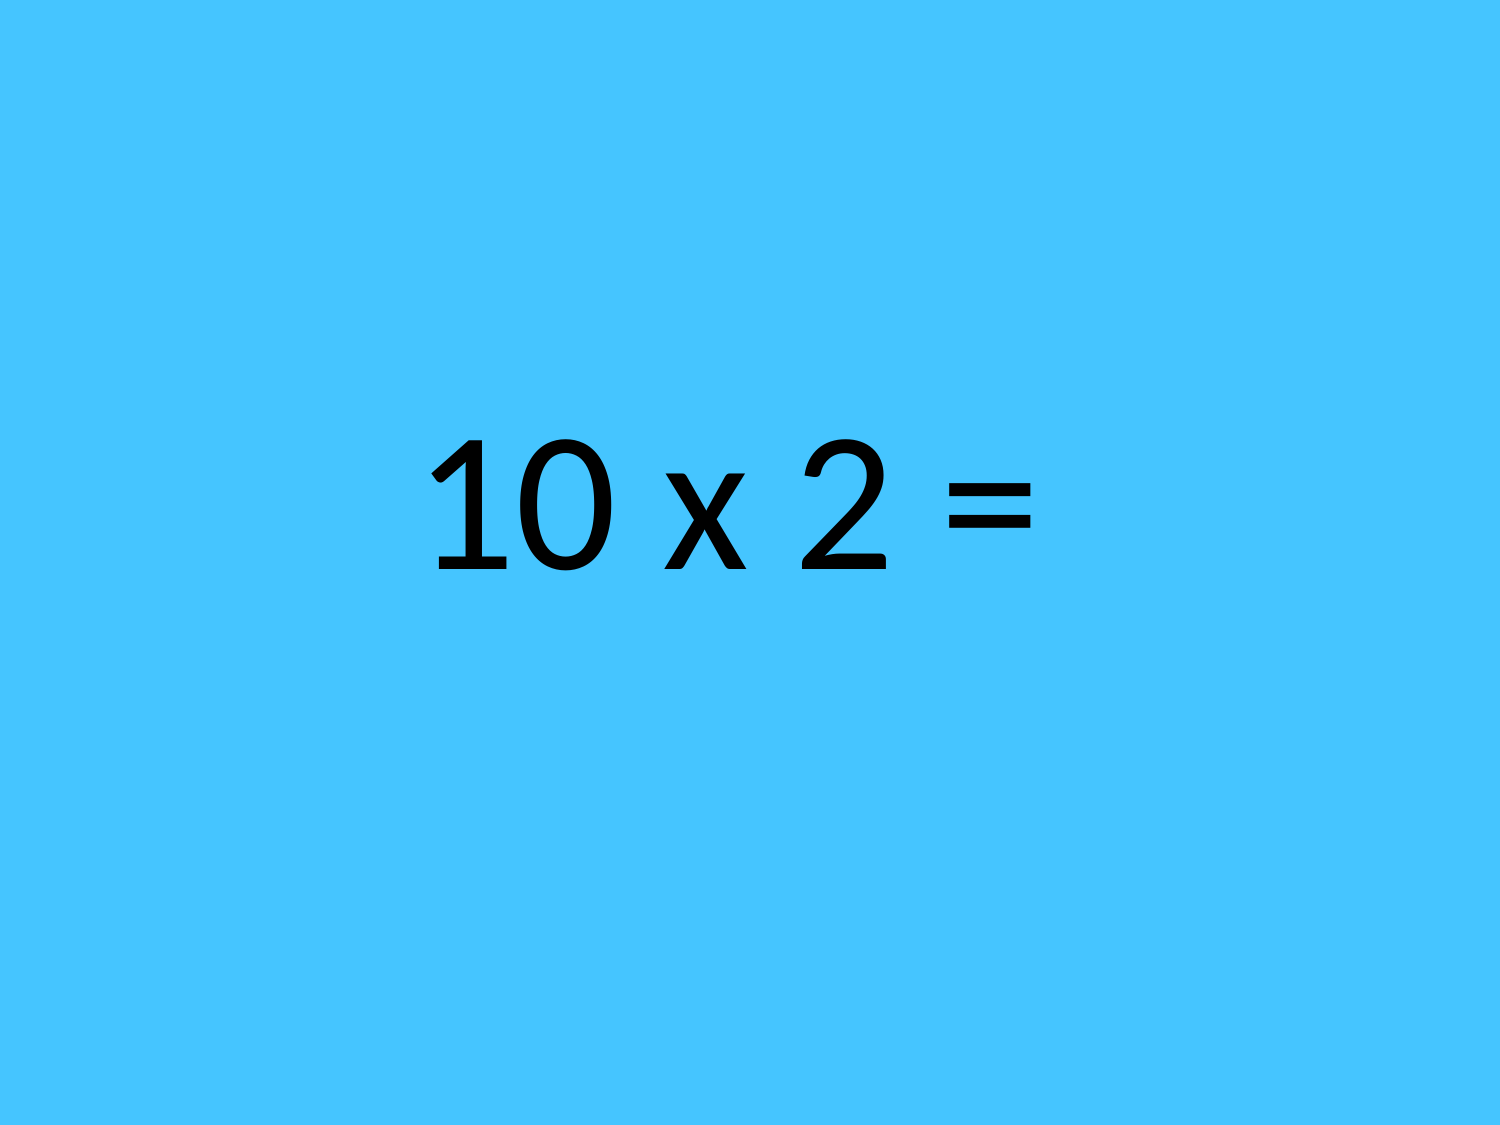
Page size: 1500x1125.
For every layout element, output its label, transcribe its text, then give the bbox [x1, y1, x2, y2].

text_box 10 x 2 = [399, 362, 1063, 618]
